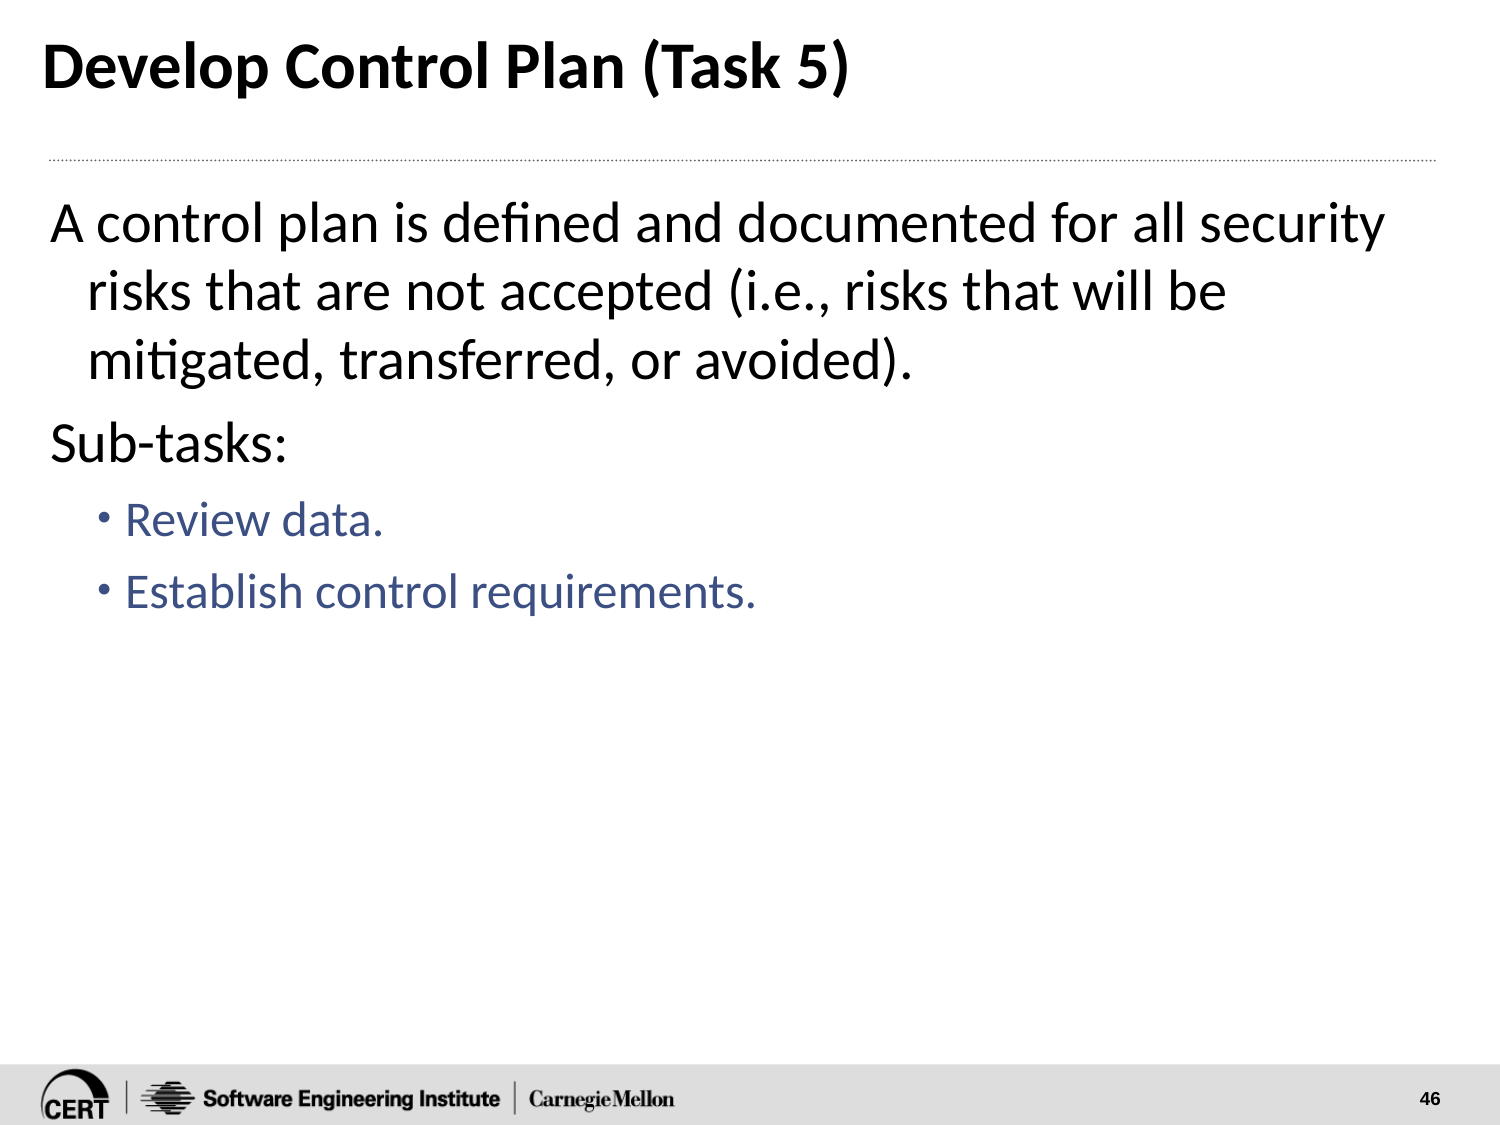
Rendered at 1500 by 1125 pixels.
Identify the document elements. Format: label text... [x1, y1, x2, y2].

list A control plan is defined and documented for all security risks that are not accepted (i.e., risks that will be mitigated, transferred, or avoided). Sub-tasks: Review data. Establish control requirements. [49, 187, 1438, 1001]
picture [24, 1065, 688, 1125]
title Develop Control Plan (Task 5) [42, 37, 1434, 155]
